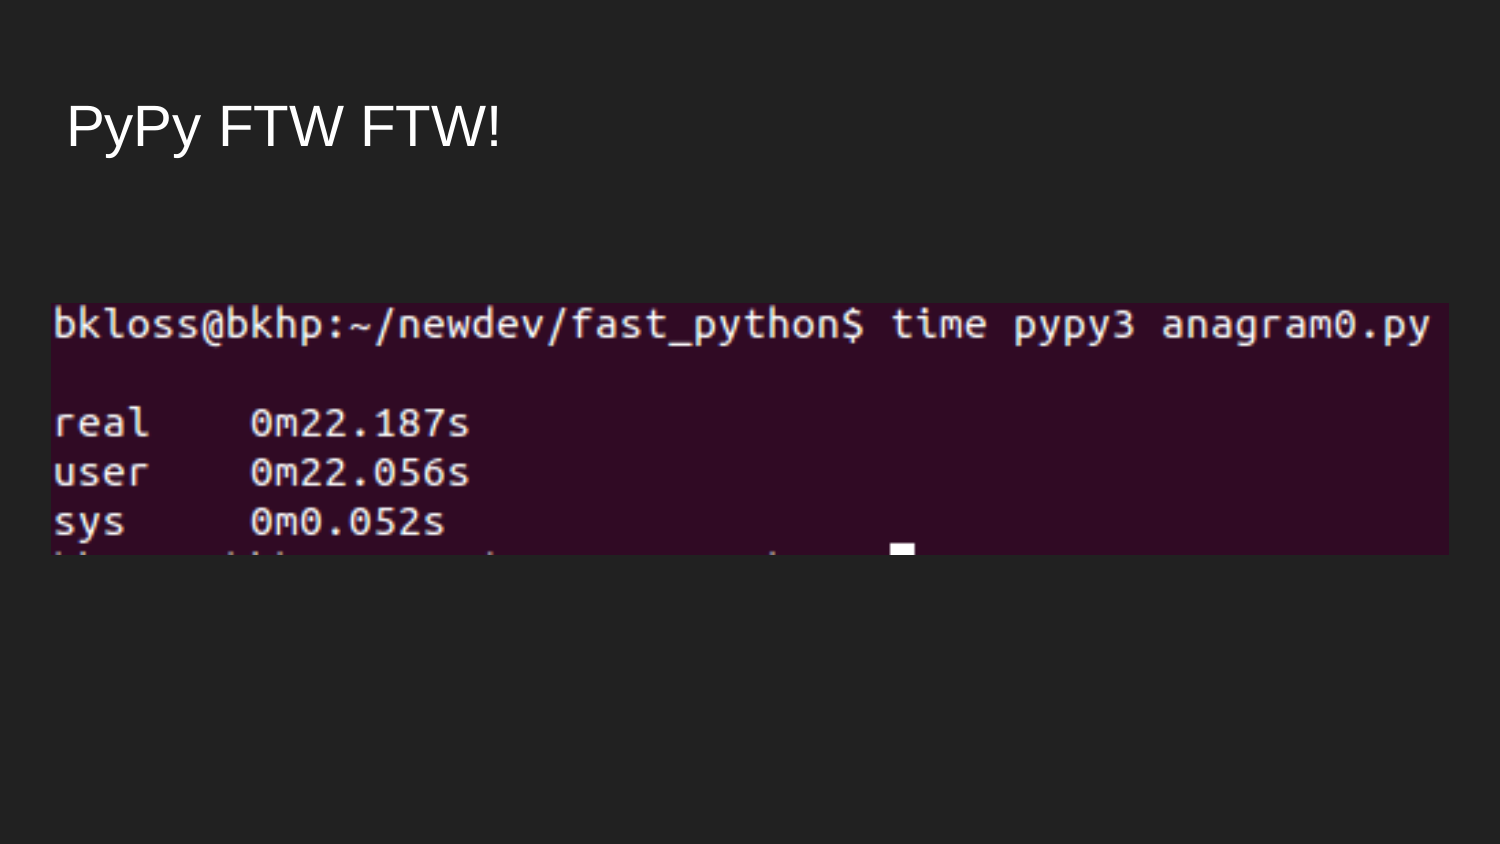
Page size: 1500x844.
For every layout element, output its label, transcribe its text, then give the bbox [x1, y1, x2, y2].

picture [50, 302, 1450, 555]
title PyPy FTW FTW! [51, 72, 1449, 167]
